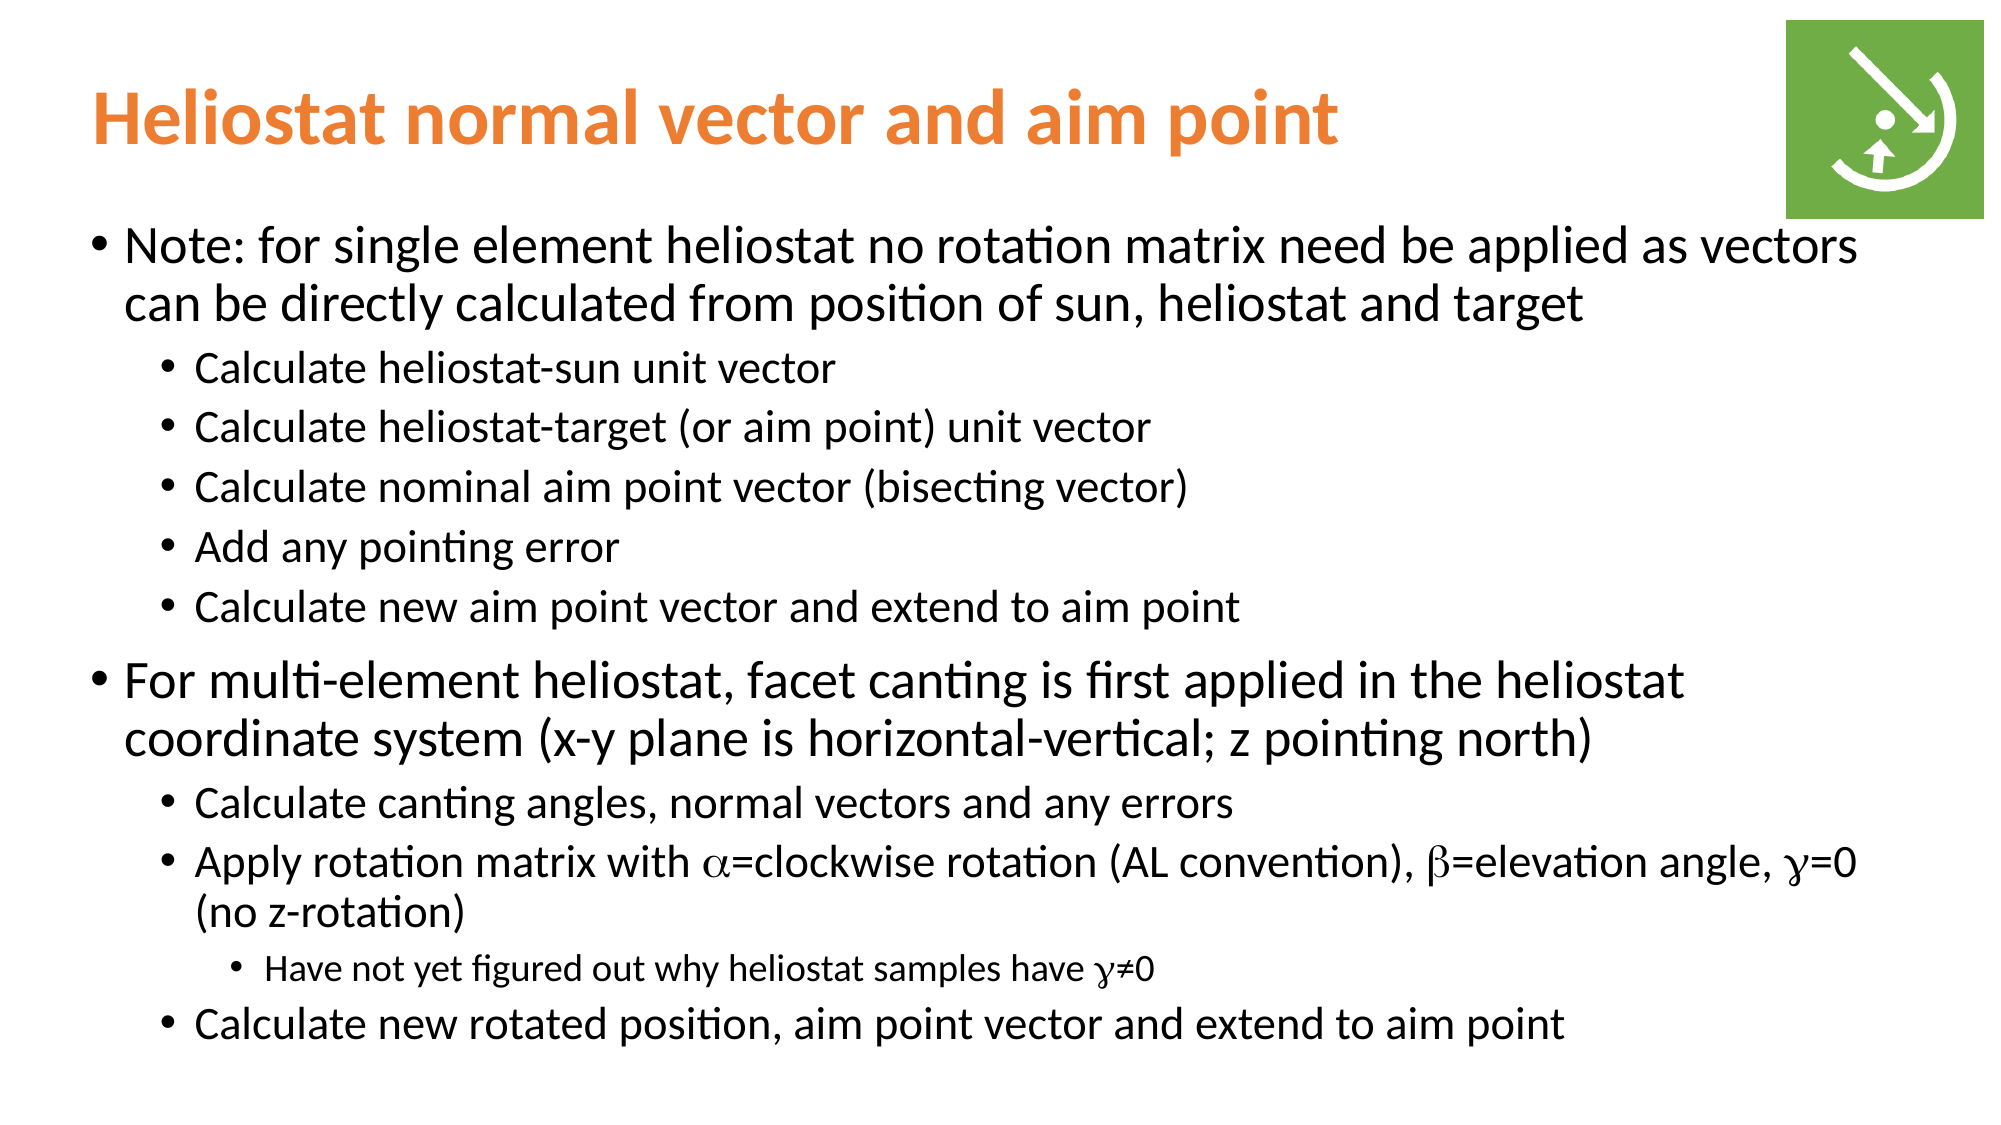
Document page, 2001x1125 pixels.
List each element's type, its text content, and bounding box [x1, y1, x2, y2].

title Heliostat normal vector and aim point [75, 59, 1788, 166]
list Note: for single element heliostat no rotation matrix need be applied as vectors can be directly calculated from position of sun, heliostat and target Calculate heliostat-sun unit vector Calculate heliostat-target (or aim point) unit vector Calculate nominal aim point vector (bisecting vector) Add any pointing error Calculate new aim point vector and extend to aim point For multi-element heliostat, facet canting is first applied in the heliostat coordinate system (x-y plane is horizontal-vertical; z pointing north) Calculate canting angles, normal vectors and any errors Apply rotation matrix with =clockwise rotation (AL convention), =elevation angle, =0 (no z-rotation) Have not yet figured out why heliostat samples have ≠0 Calculate new rotated position, aim point vector and extend to aim point [75, 208, 1925, 1065]
picture [1786, 20, 1984, 219]
